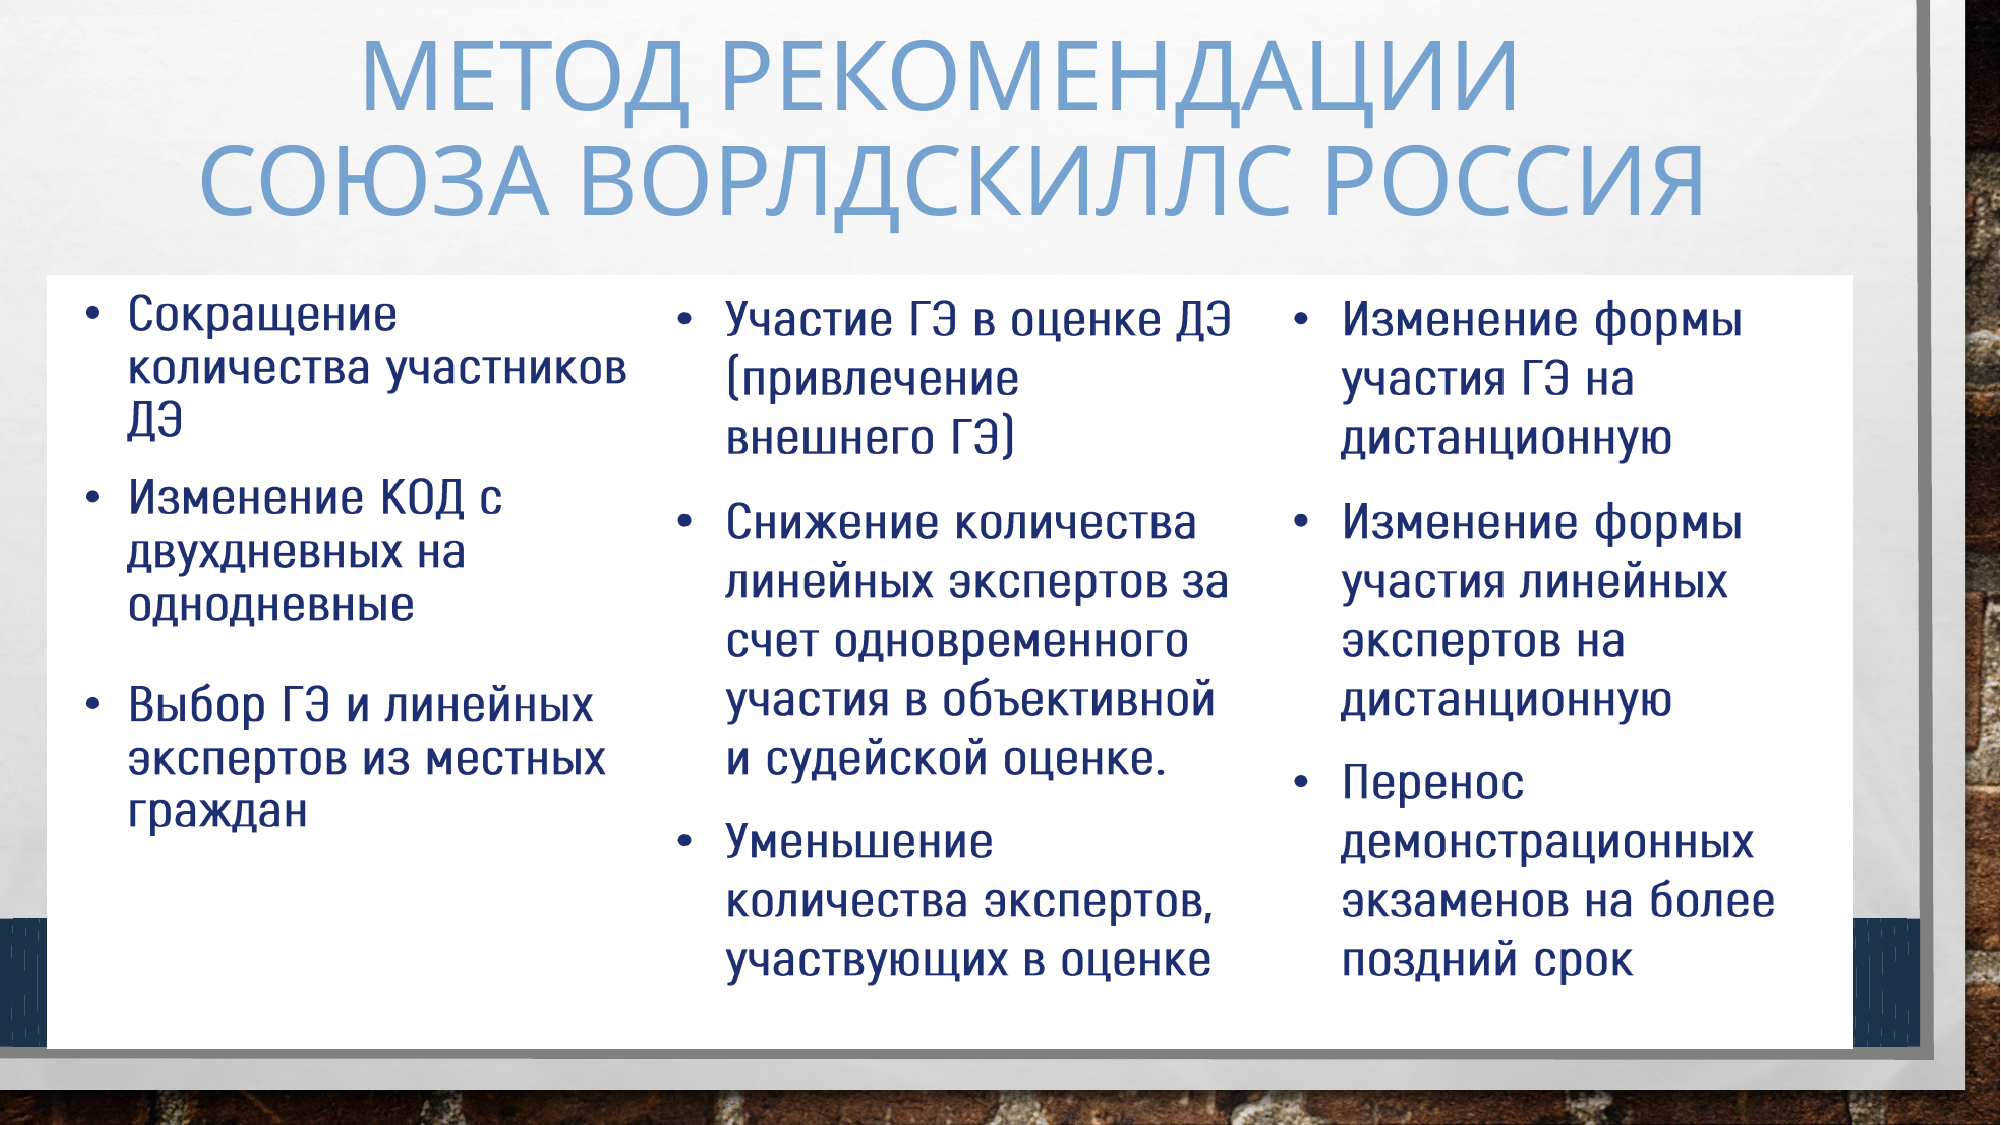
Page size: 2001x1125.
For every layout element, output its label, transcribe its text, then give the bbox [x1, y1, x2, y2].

picture [0, 0, 2000, 1125]
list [46, 275, 1853, 1049]
title Метод рекомендации союза ворлдскиллс Россия [89, 17, 1818, 246]
